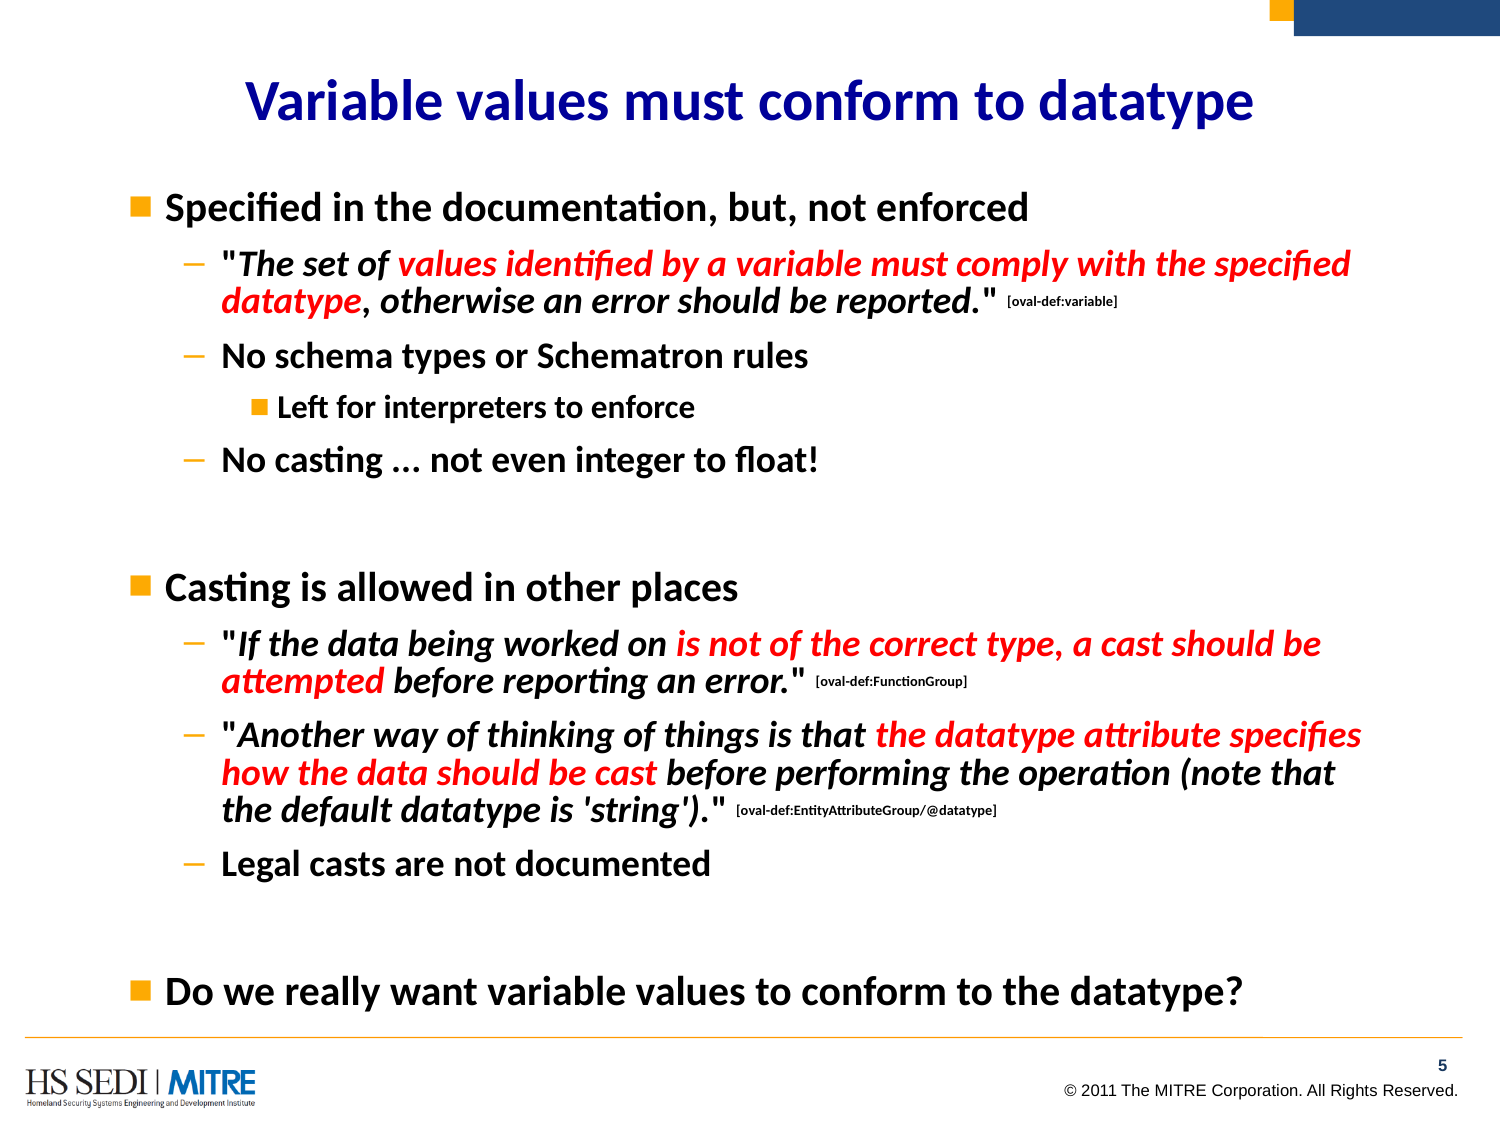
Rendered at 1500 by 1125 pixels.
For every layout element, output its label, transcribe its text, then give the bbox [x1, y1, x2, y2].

list Specified in the documentation, but, not enforced "The set of values identified by a variable must comply with the specified datatype, otherwise an error should be reported." [oval-def:variable] No schema types or Schematron rules Left for interpreters to enforce No casting ... not even integer to float! Casting is allowed in other places "If the data being worked on is not of the correct type, a cast should be attempted before reporting an error." [oval-def:FunctionGroup] "Another way of thinking of things is that the datatype attribute specifies how the data should be cast before performing the operation (note that the default datatype is 'string')." [oval-def:EntityAttributeGroup/@datatype] Legal casts are not documented Do we really want variable values to conform to the datatype? [112, 180, 1387, 1024]
title Variable values must conform to datatype [43, 62, 1457, 151]
slide_number 4 [1374, 1049, 1463, 1076]
picture [20, 1058, 271, 1122]
